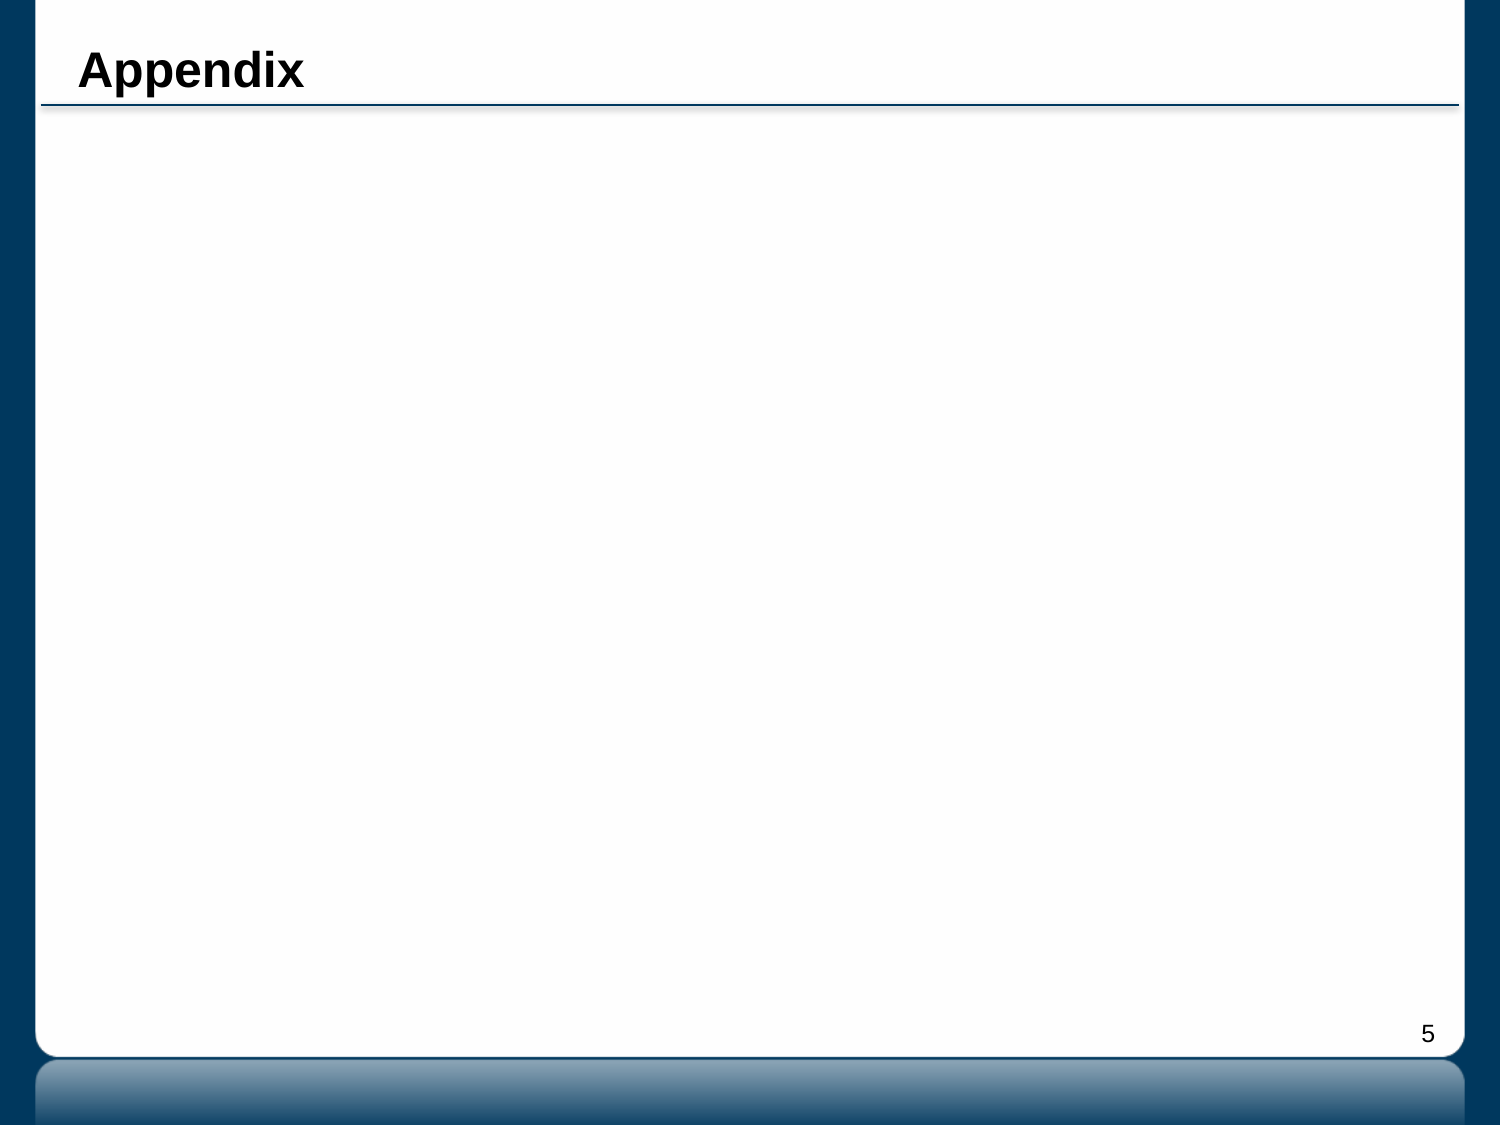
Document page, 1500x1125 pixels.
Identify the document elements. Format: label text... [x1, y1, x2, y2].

title Appendix [62, 29, 1450, 106]
picture [35, 0, 1465, 1125]
